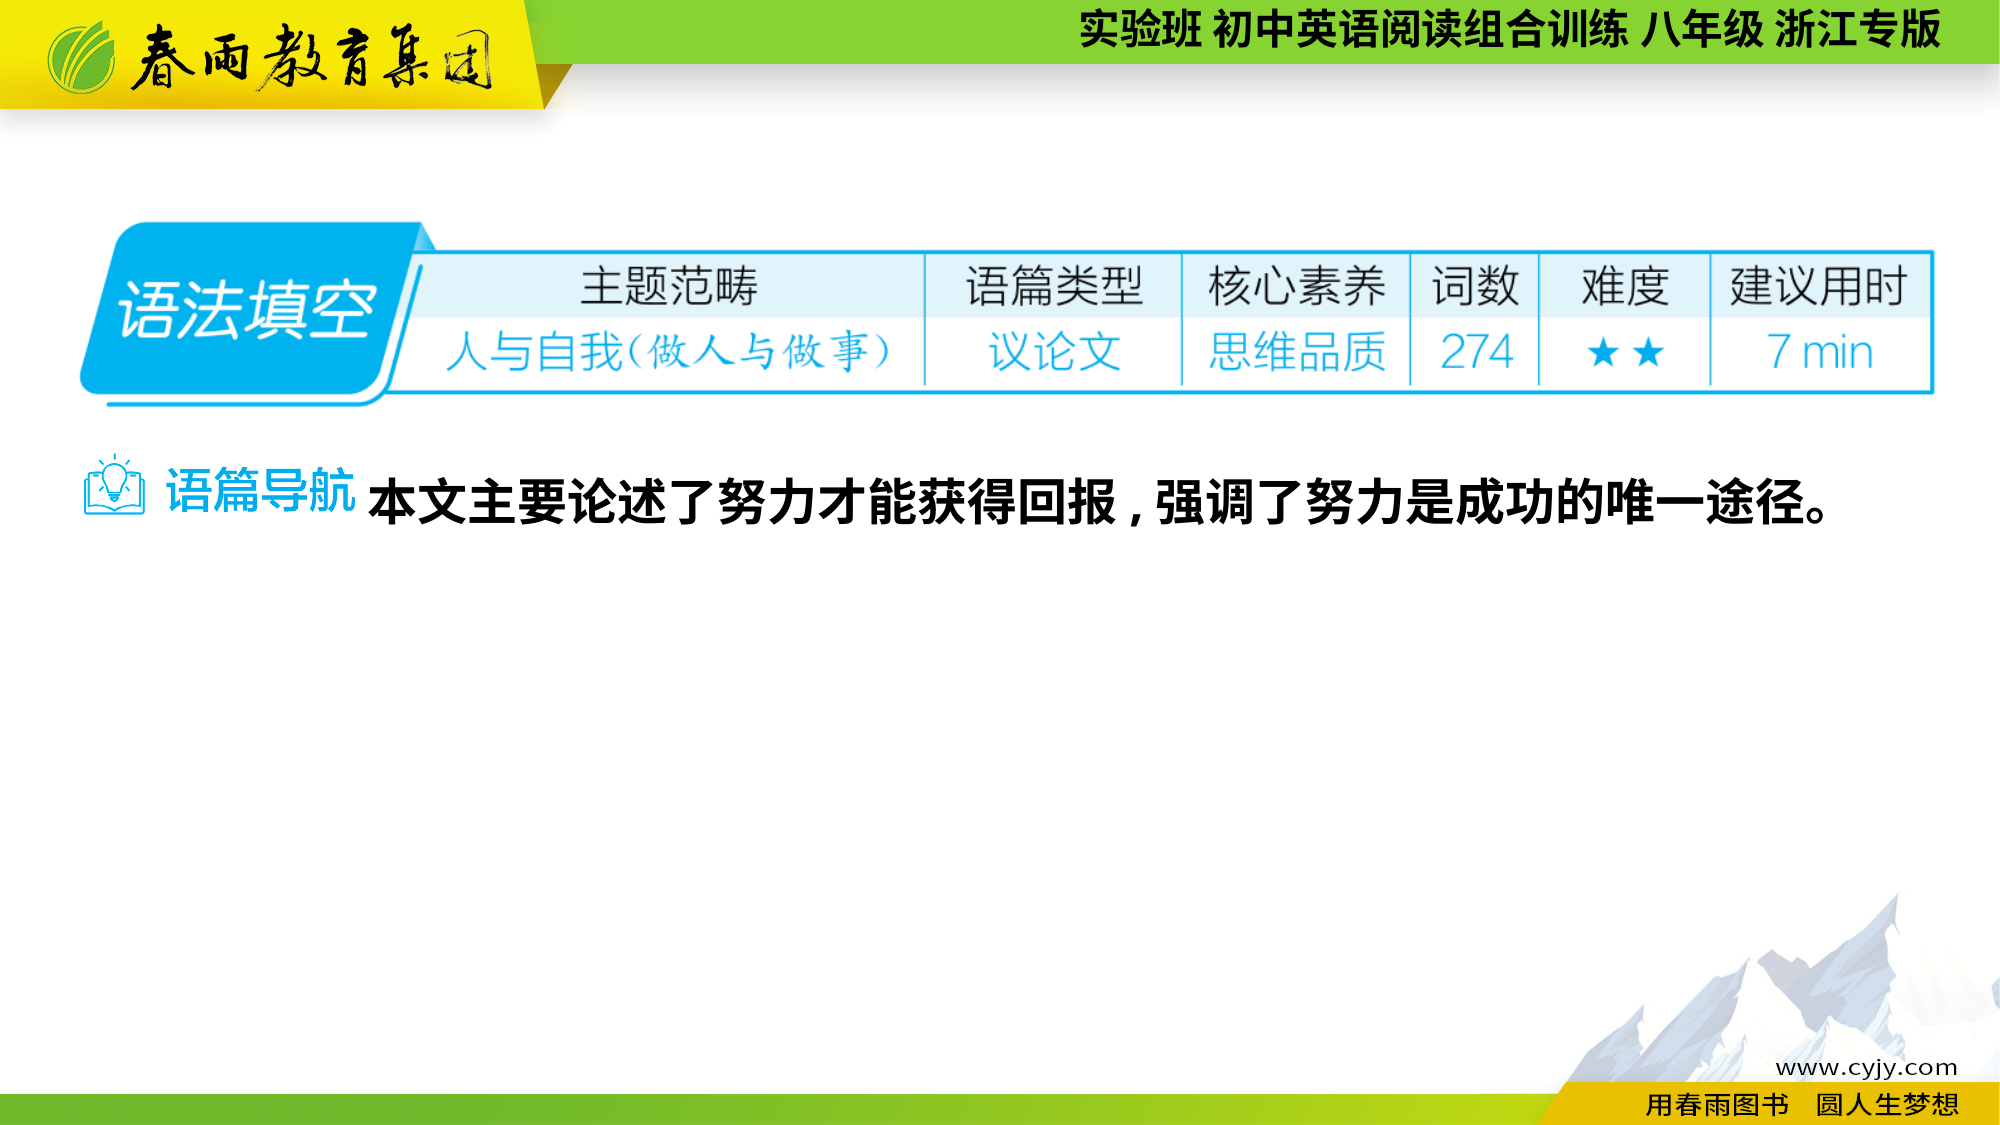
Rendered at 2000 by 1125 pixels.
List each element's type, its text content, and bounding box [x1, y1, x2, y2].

picture [0, 0, 2000, 1125]
list 本文主要论述了努力才能获得回报,强调了努力是成功的唯一途径。 [59, 432, 1944, 528]
